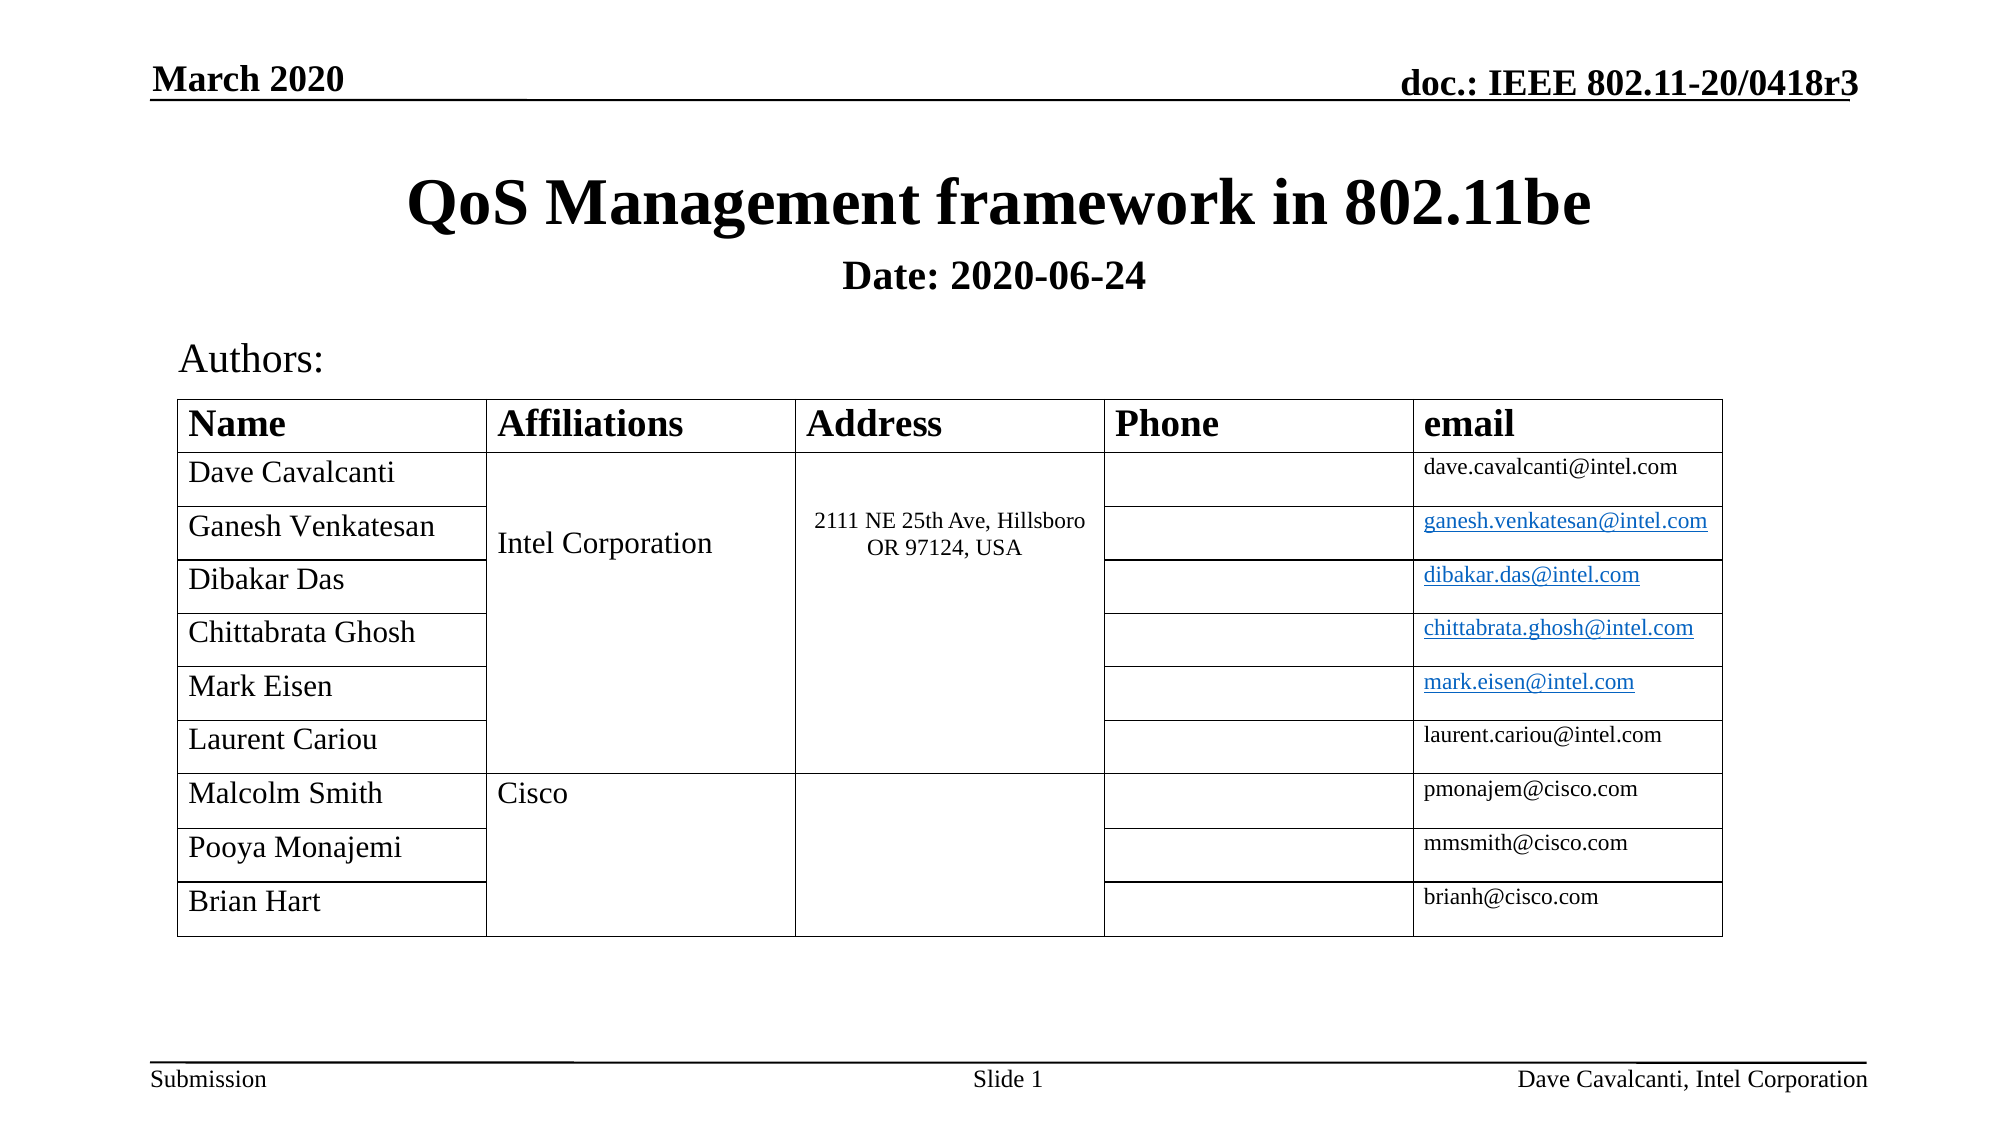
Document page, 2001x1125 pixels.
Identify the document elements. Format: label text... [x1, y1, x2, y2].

slide_number Slide 1 [950, 1061, 1067, 1123]
text_box Authors: [162, 323, 401, 387]
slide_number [152, 54, 563, 100]
footer Dave Cavalcanti, Intel Corporation [1171, 1061, 1869, 1093]
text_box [163, 398, 1768, 985]
subtitle Date: 2020-06-24 [299, 239, 1701, 319]
title QoS Management framework in 802.11be [149, 76, 1851, 319]
